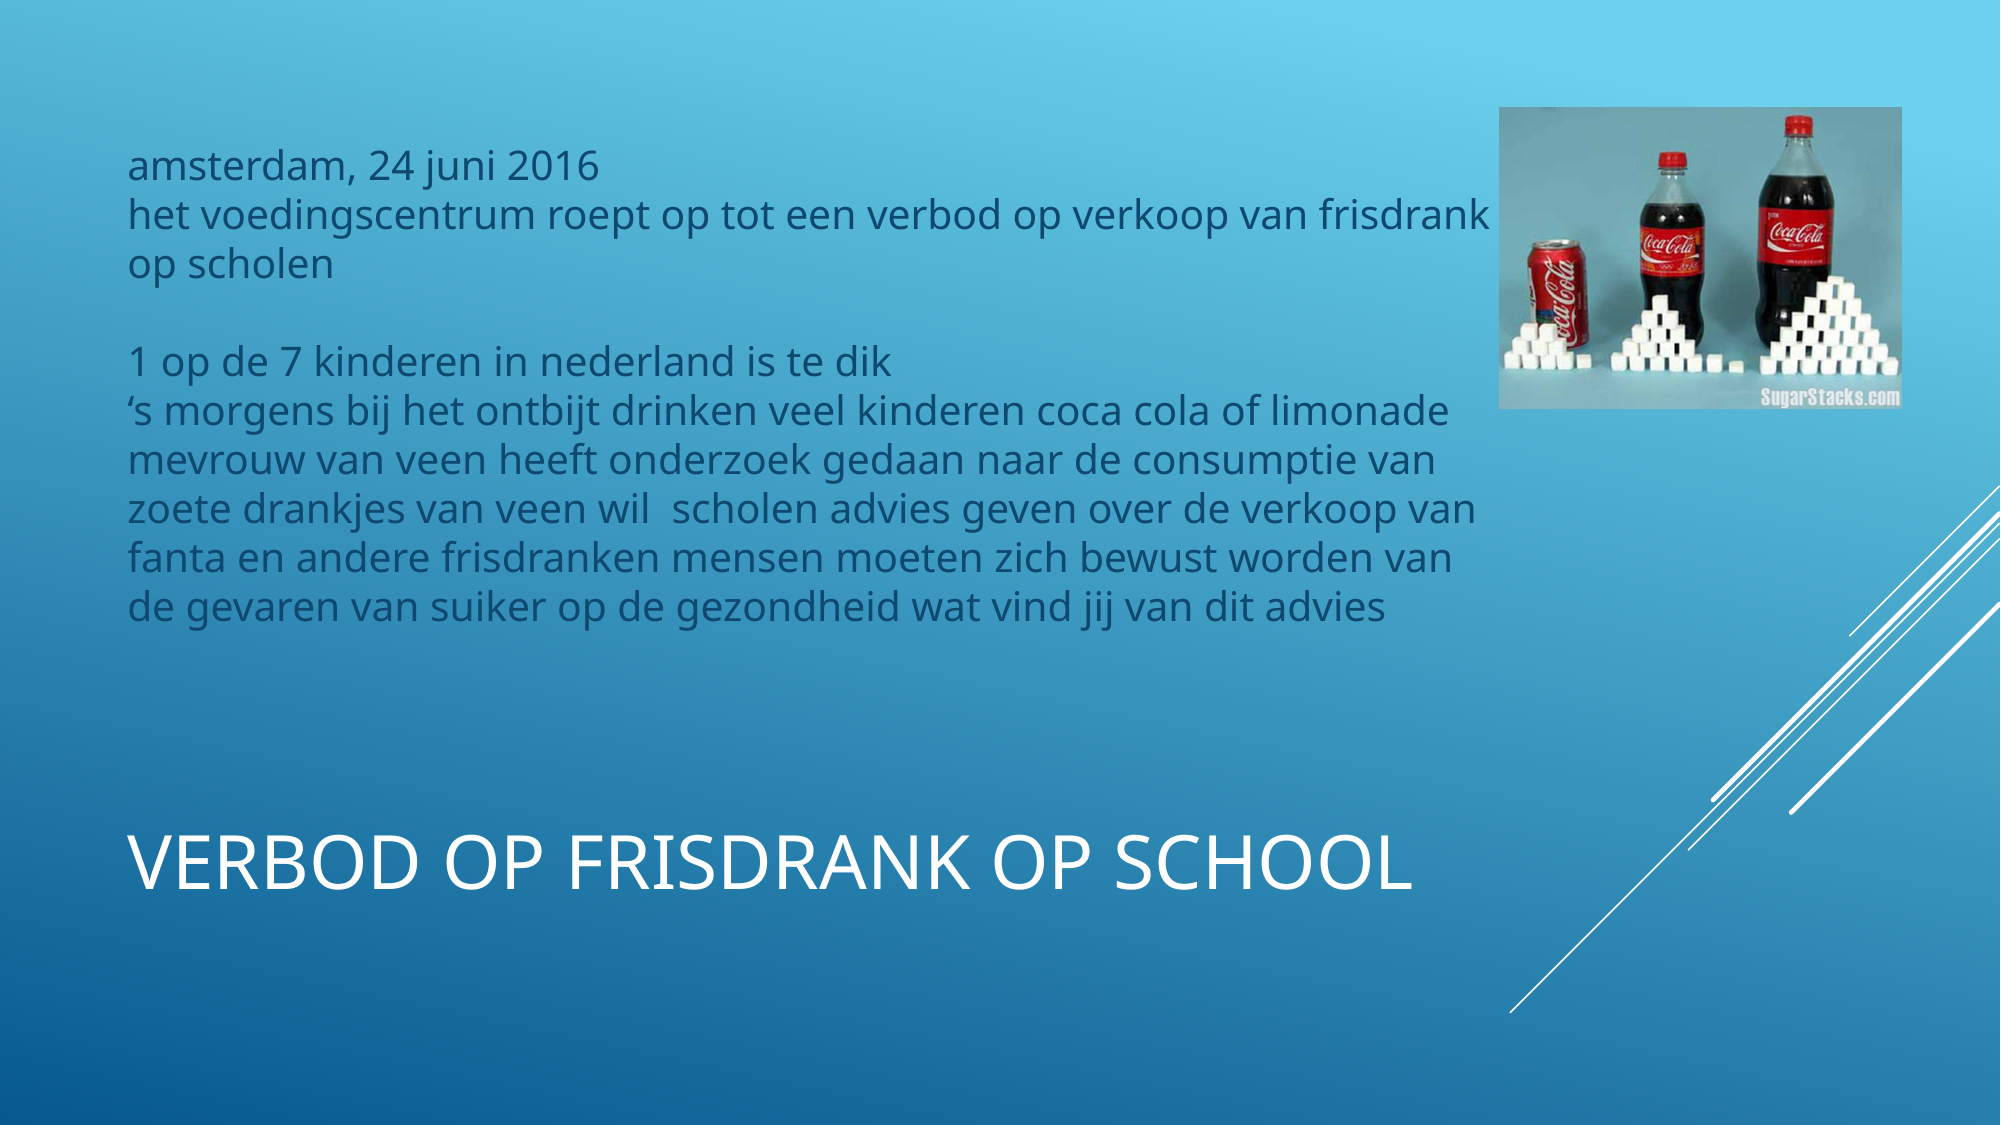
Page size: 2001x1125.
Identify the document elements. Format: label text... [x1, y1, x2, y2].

picture [1499, 107, 1902, 410]
title verbod op frisdrank op school [112, 736, 1513, 984]
list amsterdam, 24 juni 2016 het voedingscentrum roept op tot een verbod op verkoop van frisdrank op scholen 1 op de 7 kinderen in nederland is te dik ‘s morgens bij het ontbijt drinken veel kinderen coca cola of limonade mevrouw van veen heeft onderzoek gedaan naar de consumptie van zoete drankjes van veen wil scholen advies geven over de verkoop van fanta en andere frisdranken mensen moeten zich bewust worden van de gevaren van suiker op de gezondheid wat vind jij van dit advies [112, 112, 1513, 706]
